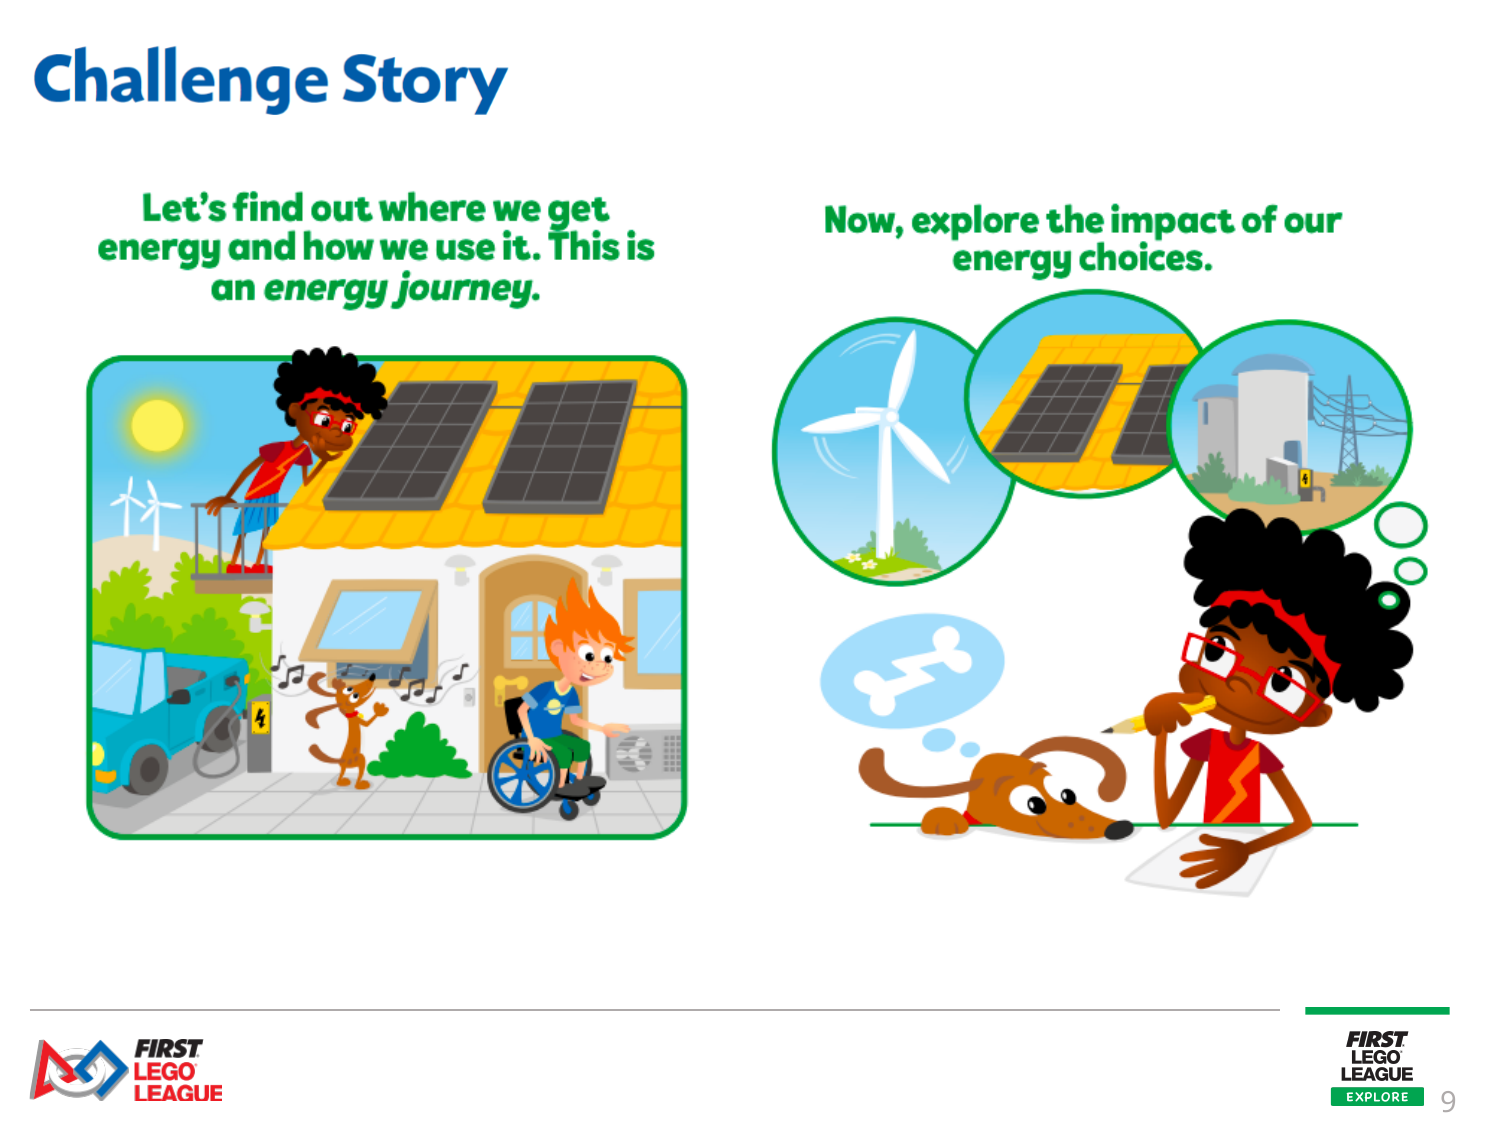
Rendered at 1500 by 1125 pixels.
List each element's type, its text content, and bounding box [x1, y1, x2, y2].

picture [39, 163, 702, 903]
slide_number 9 [1425, 1076, 1484, 1111]
picture [765, 175, 1461, 915]
picture [0, 21, 542, 139]
